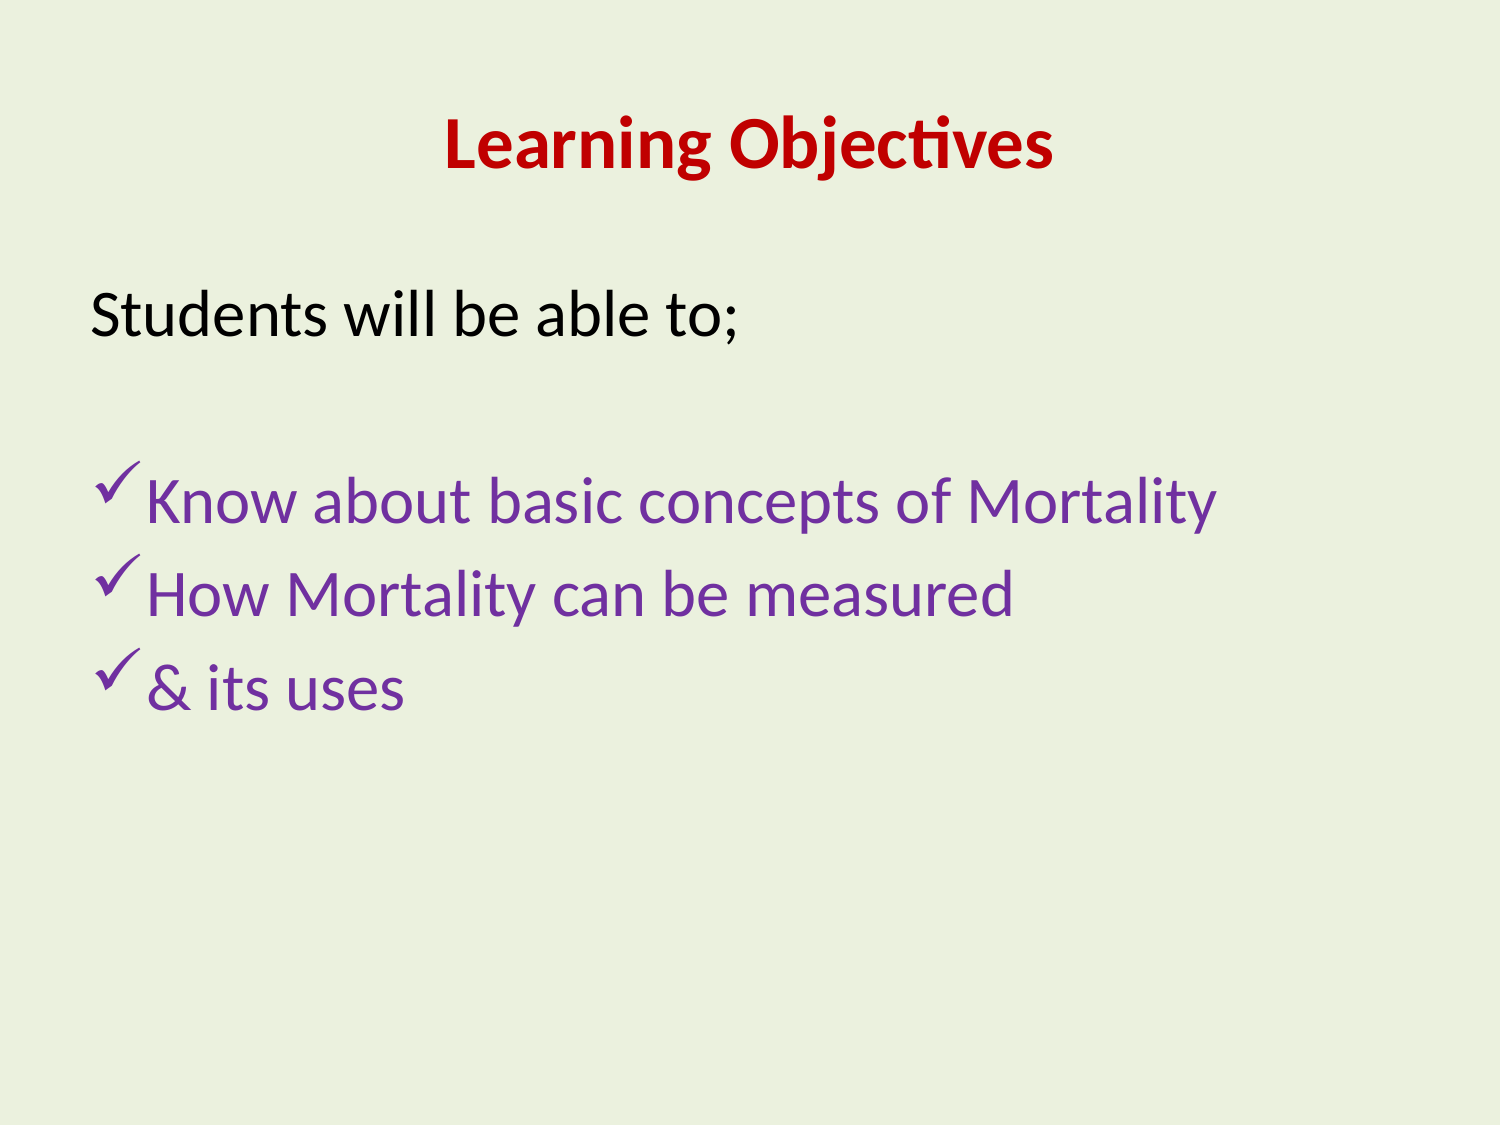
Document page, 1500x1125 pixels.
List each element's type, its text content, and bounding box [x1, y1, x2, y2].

title Learning Objectives [75, 45, 1425, 233]
list Students will be able to; Know about basic concepts of Mortality How Mortality can be measured & its uses [75, 262, 1425, 1005]
